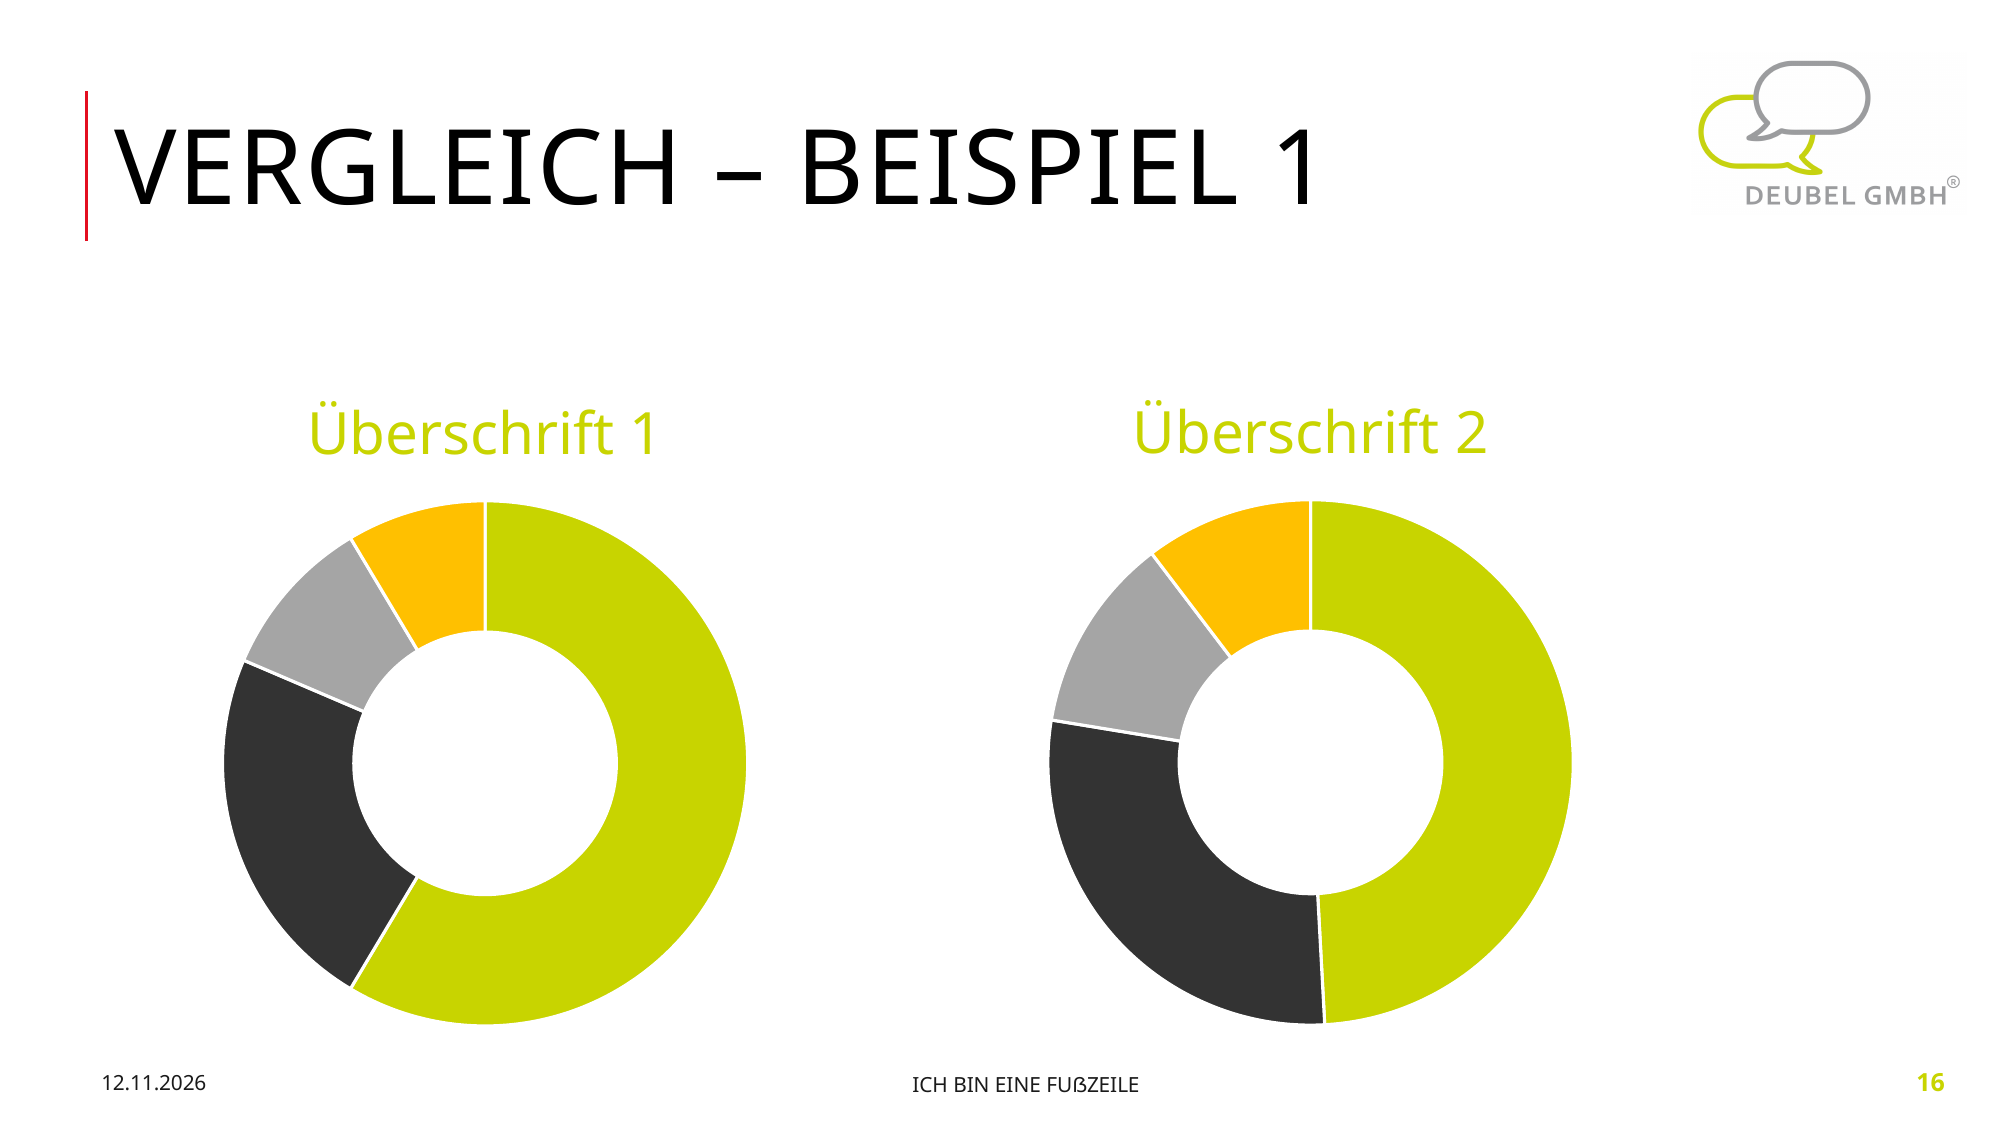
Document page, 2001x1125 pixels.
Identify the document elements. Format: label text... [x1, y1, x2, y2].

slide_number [86, 1061, 328, 1107]
chart [85, 489, 885, 1038]
list Überschrift 1 [86, 375, 884, 486]
picture [1692, 52, 1967, 215]
chart [911, 488, 1710, 1037]
slide_number 16 [1727, 1061, 1945, 1107]
footer Ich bin eine Fußzeile [343, 1061, 1709, 1107]
title Vergleich – Beispiel 1 [84, 51, 1692, 298]
list Überschrift 2 [911, 375, 1710, 484]
